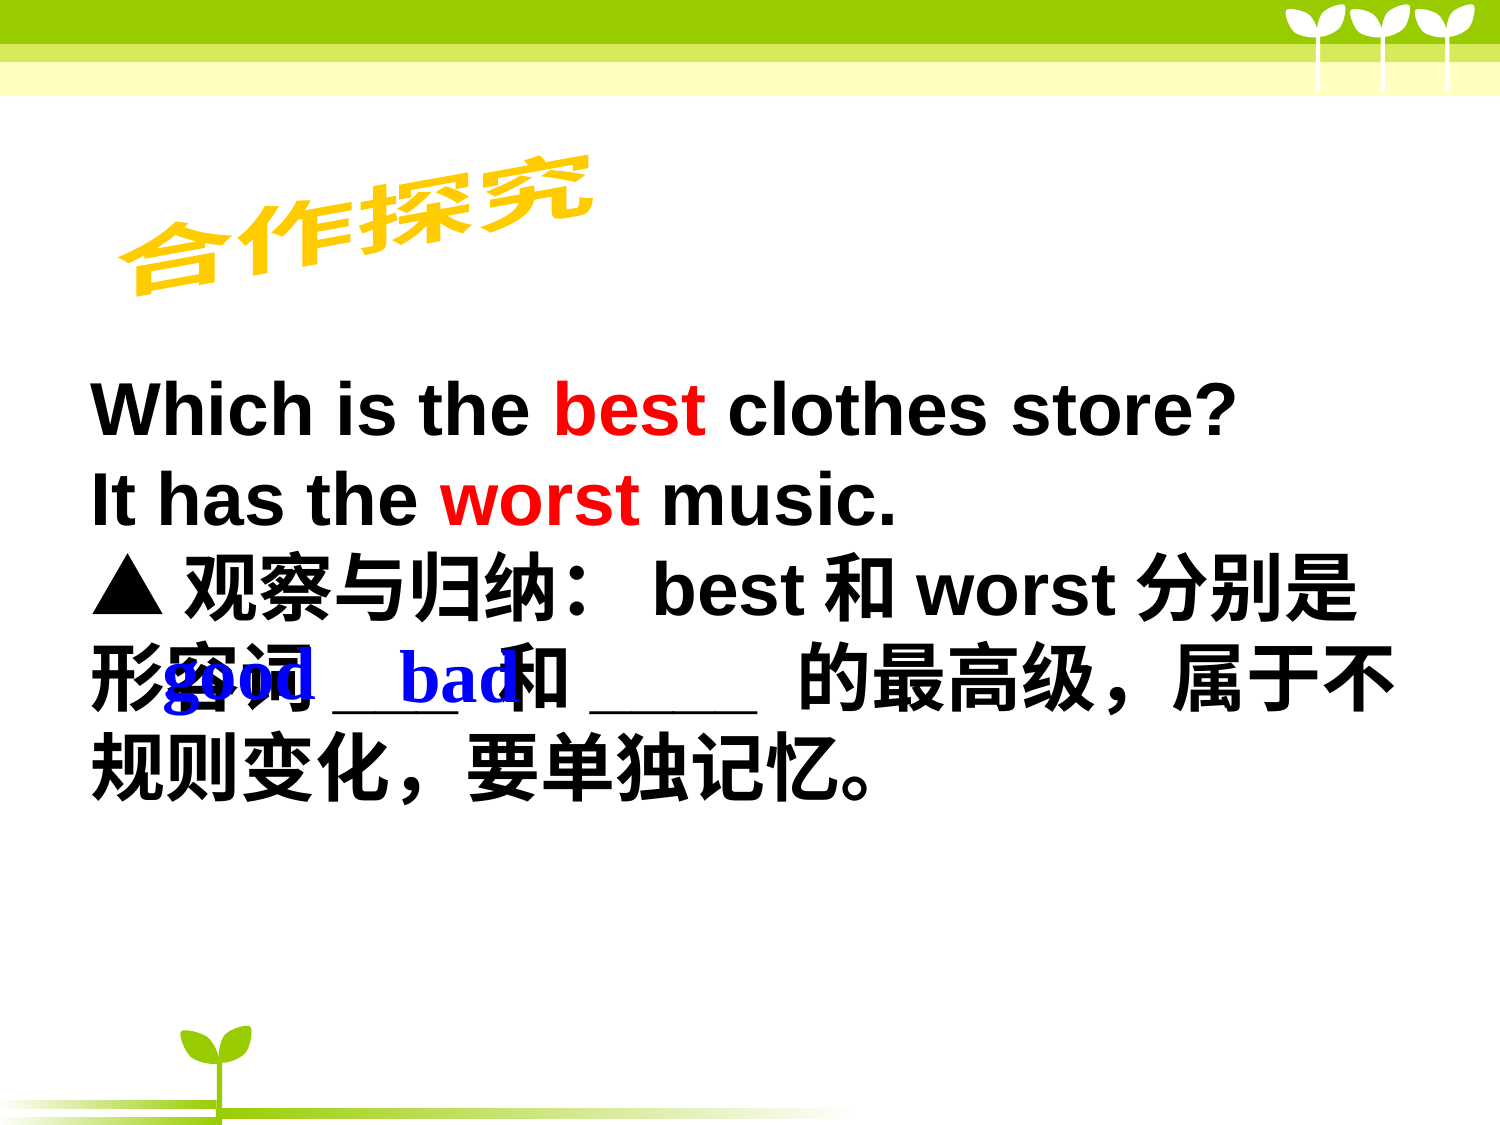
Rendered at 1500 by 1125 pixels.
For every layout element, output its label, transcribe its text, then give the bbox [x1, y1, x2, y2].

text_box good [147, 616, 332, 722]
text_box bad [384, 620, 630, 725]
text_box Which is the best clothes store? It has the worst music. ▲观察与归纳：best和worst分别是形容词___ 和____ 的最高级，属于不规则变化，要单独记忆。 [75, 353, 1445, 818]
